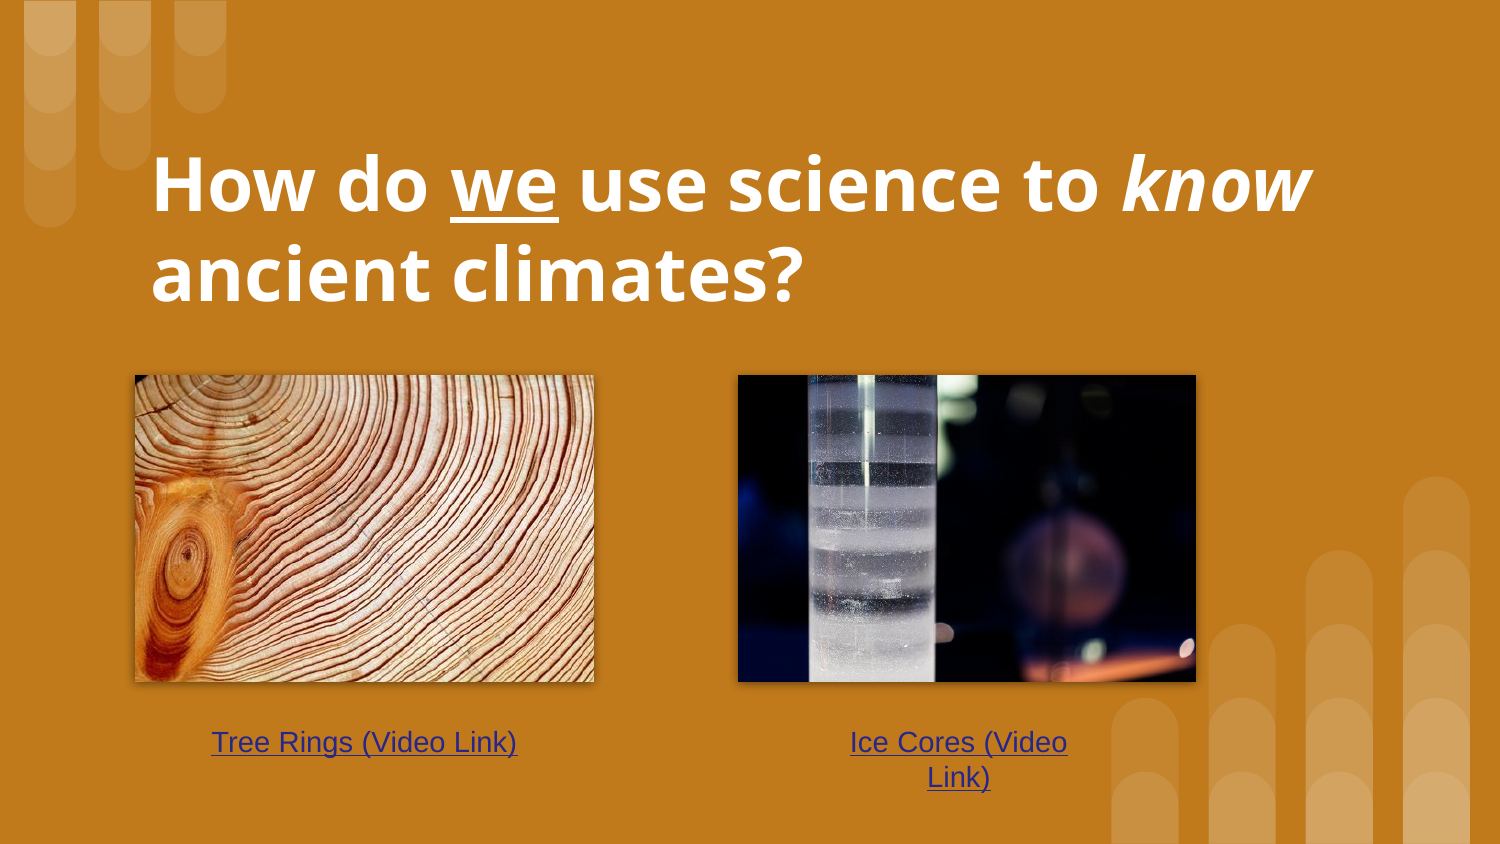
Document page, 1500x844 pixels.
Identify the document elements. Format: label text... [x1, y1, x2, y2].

picture [134, 375, 594, 682]
text_box Ice Cores (Video Link) [814, 708, 1103, 755]
title How do we use science to know ancient climates? [135, 199, 1355, 434]
picture [738, 375, 1197, 682]
text_box Tree Rings (Video Link) [168, 708, 561, 755]
